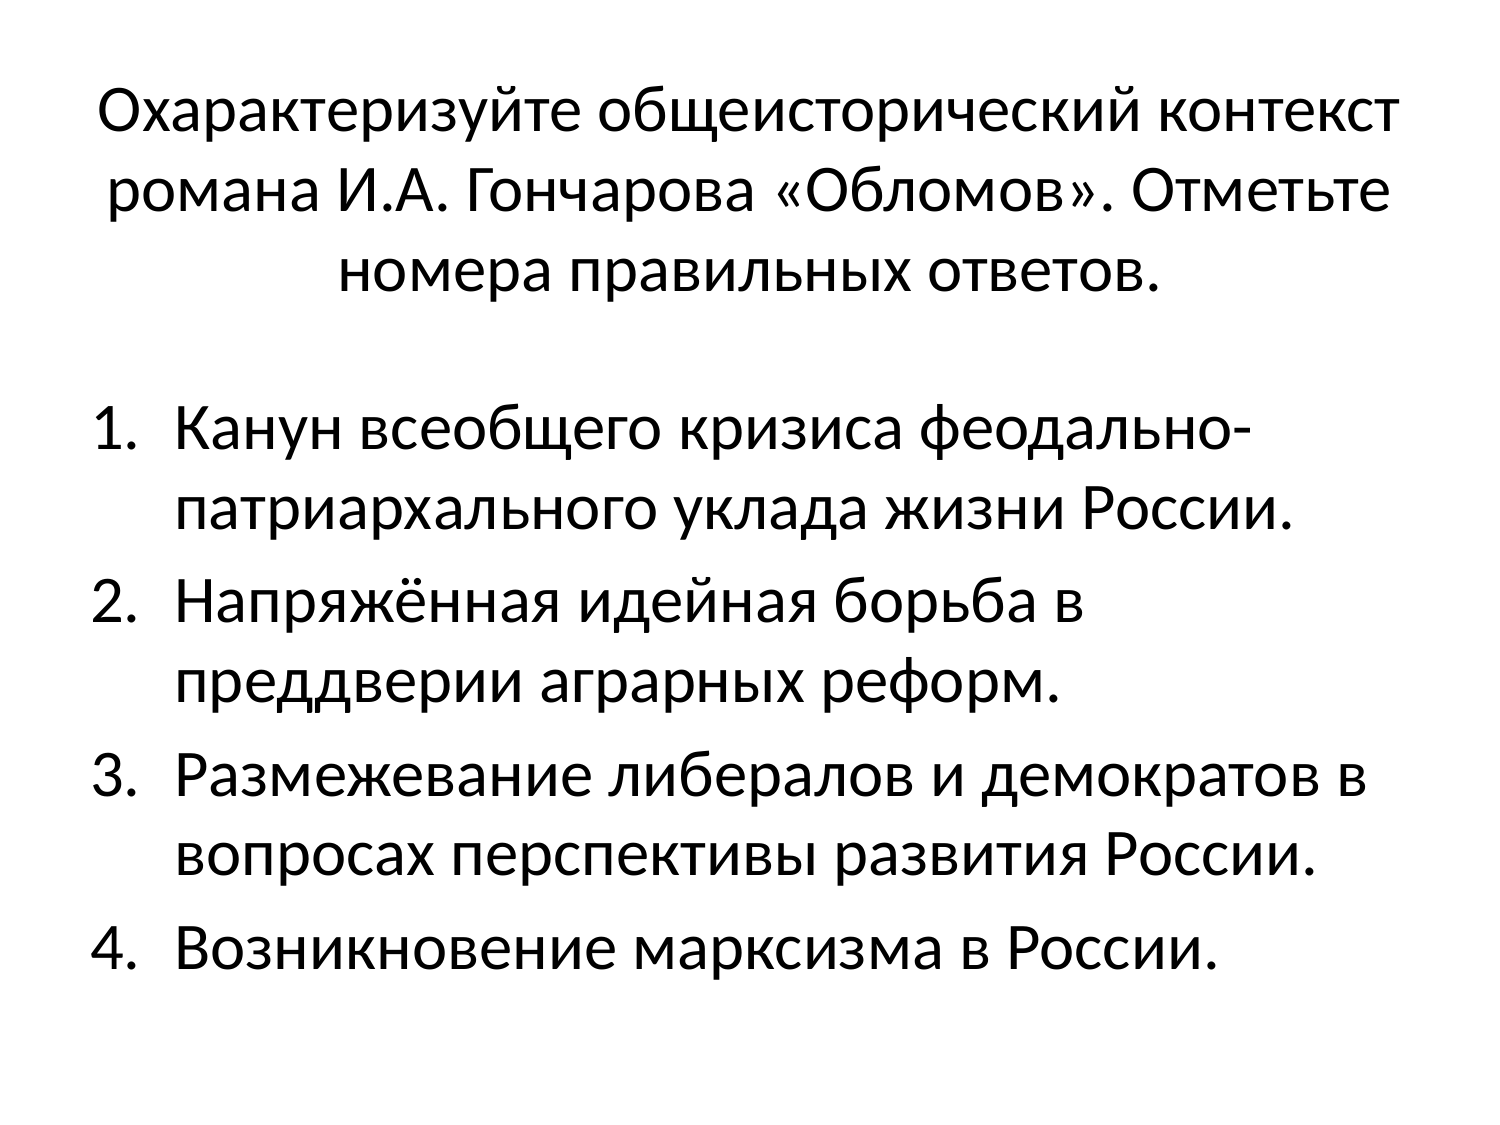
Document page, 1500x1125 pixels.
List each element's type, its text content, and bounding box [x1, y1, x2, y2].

list Канун всеобщего кризиса феодально-патриархального уклада жизни России. Напряжённая идейная борьба в преддверии аграрных реформ. Размежевание либералов и демократов в вопросах перспективы развития России. Возникновение марксизма в России. [75, 375, 1425, 1118]
title Охарактеризуйте общеисторический контекст романа И.А. Гончарова «Обломов». Отметьте номера правильных ответов. [75, 91, 1425, 279]
